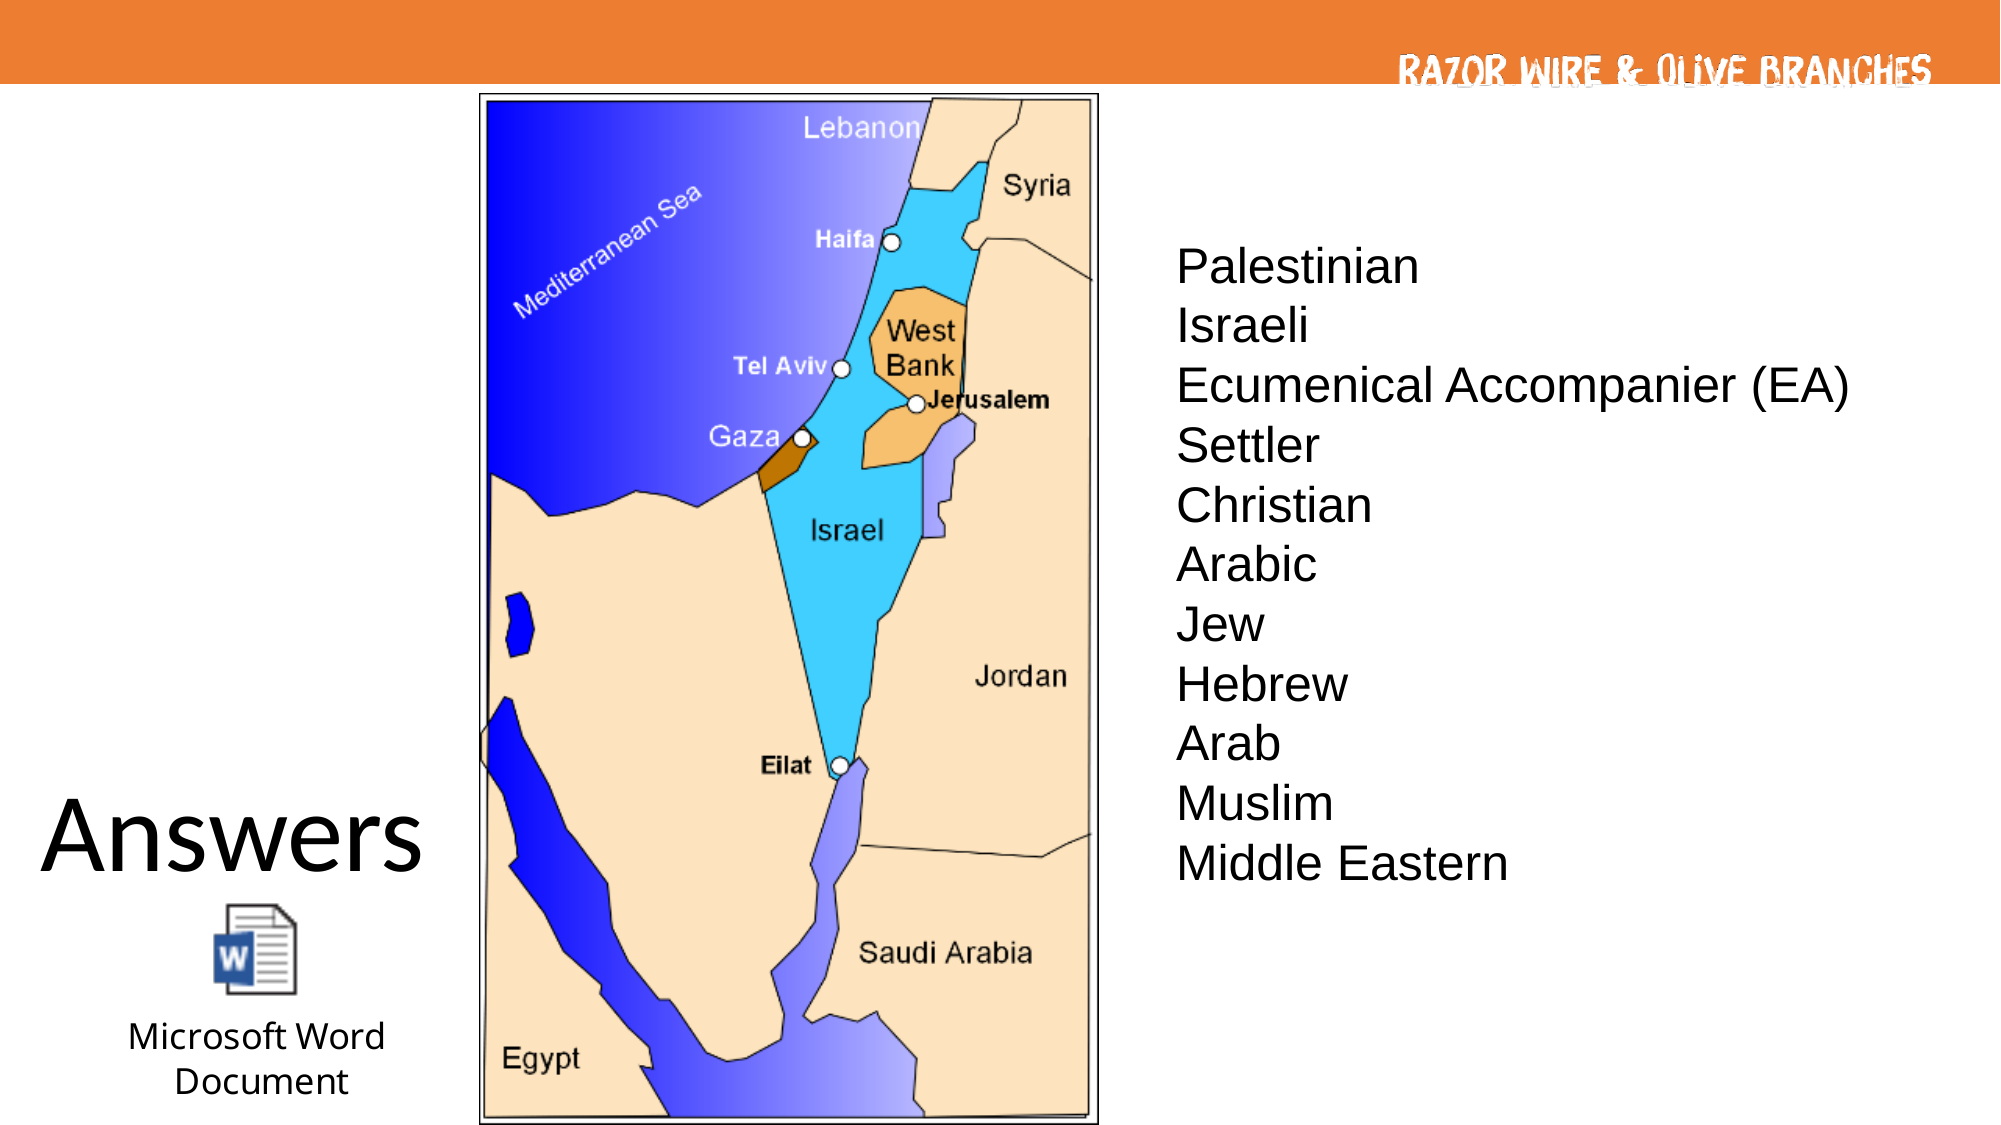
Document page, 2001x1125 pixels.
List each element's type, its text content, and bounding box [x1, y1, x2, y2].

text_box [116, 902, 406, 1125]
table_cell Middle Eastern [1174, 832, 1969, 891]
picture [479, 93, 1099, 1125]
table_cell Ecumenical Accompanier (EA) [1174, 354, 1969, 412]
table_cell Arab [1174, 713, 1969, 770]
text_box Answers [25, 751, 441, 902]
table_cell Jew [1174, 593, 1969, 651]
table_cell Muslim [1174, 772, 1969, 830]
table_cell Settler [1174, 414, 1969, 472]
picture [1411, 84, 1935, 89]
table_header Palestinian [1174, 235, 1969, 293]
table_cell Arabic [1174, 533, 1969, 591]
table_cell Hebrew [1174, 653, 1969, 711]
table_cell Christian [1174, 474, 1969, 532]
table_cell Israeli [1174, 295, 1969, 353]
